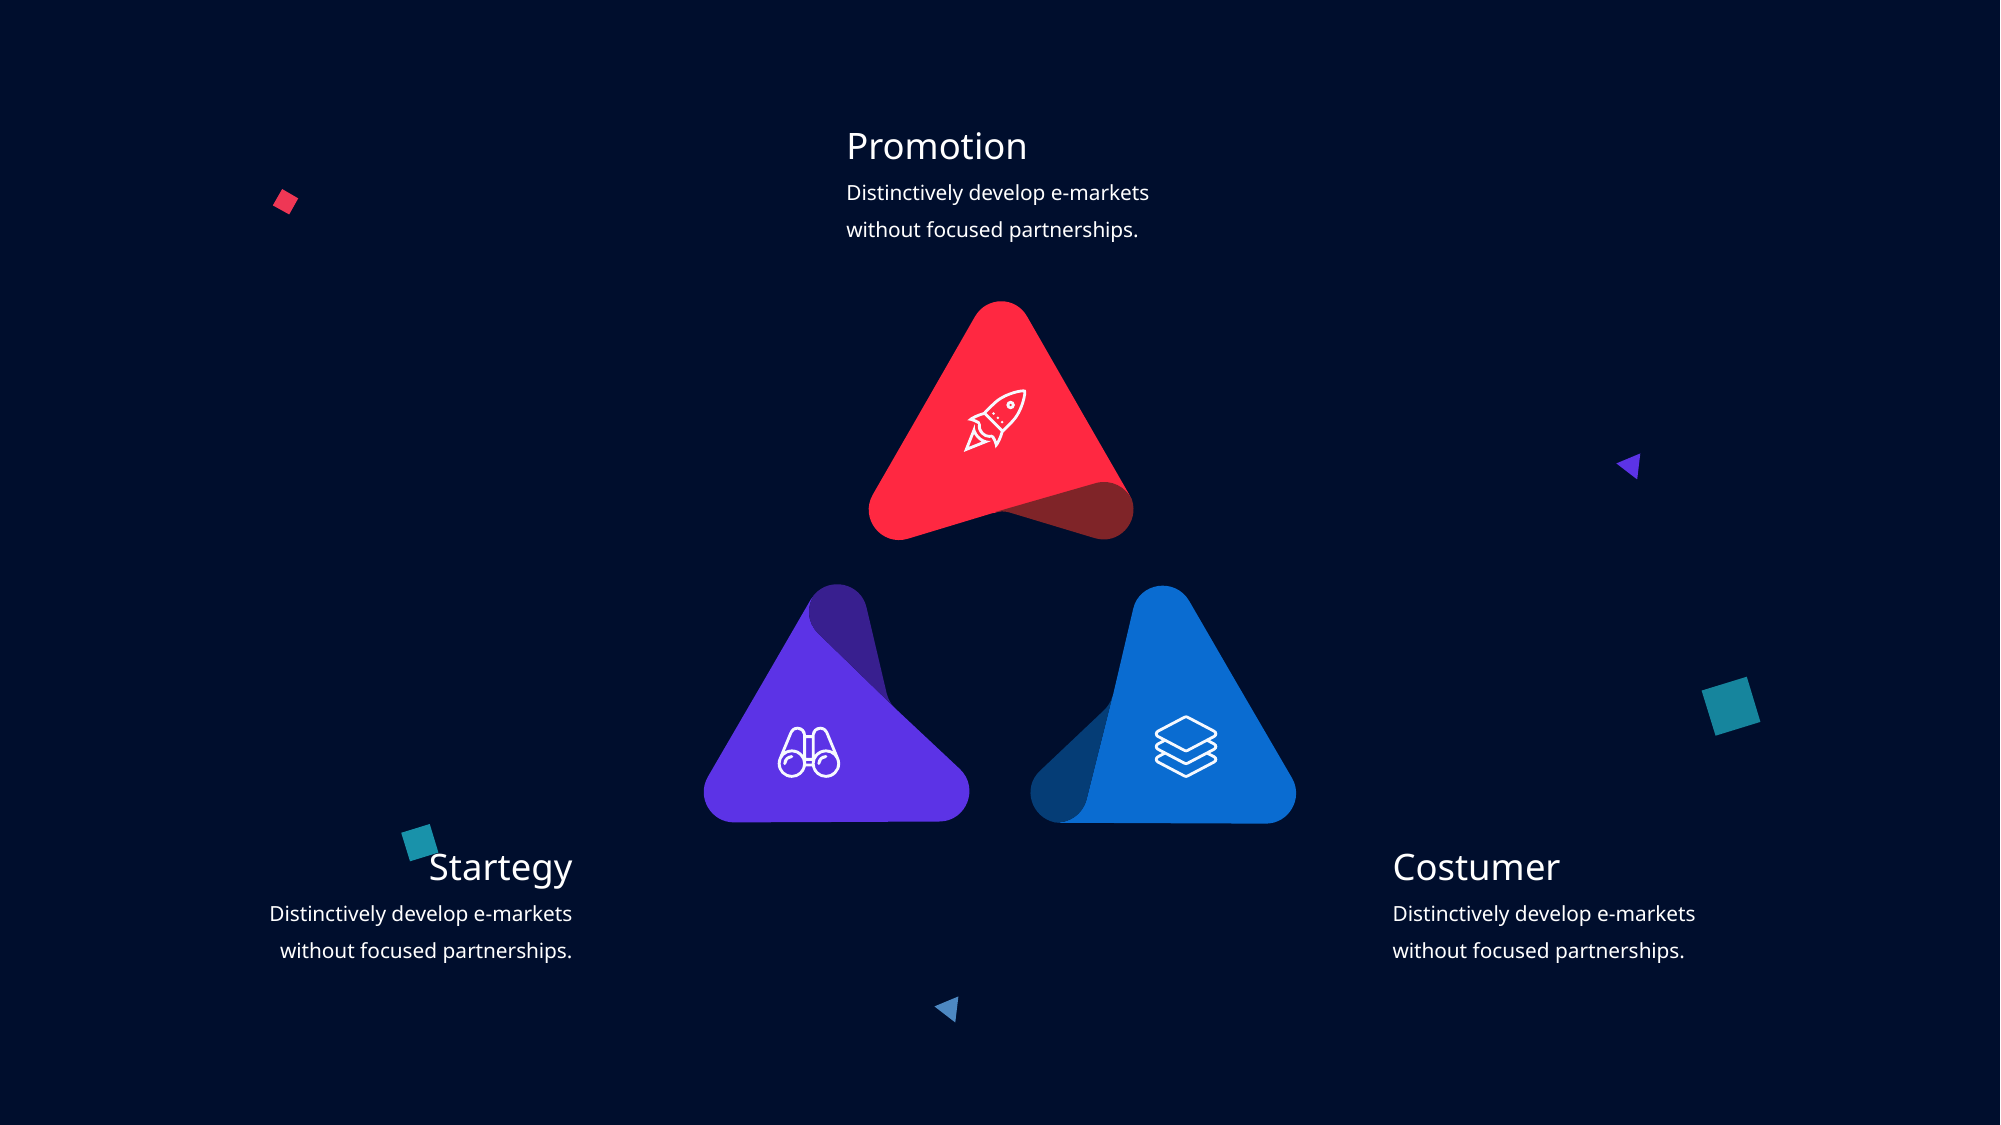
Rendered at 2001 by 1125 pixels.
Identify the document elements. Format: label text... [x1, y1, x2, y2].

text_box Promotion Distinctively develop e-markets without focused partnerships. [846, 101, 1150, 242]
text_box [963, 389, 1027, 452]
text_box [934, 996, 959, 1023]
text_box [703, 599, 970, 823]
text_box [1030, 697, 1113, 823]
text_box [777, 726, 841, 778]
text_box Costumer Distinctively develop e-markets without focused partnerships. [1392, 822, 1696, 963]
text_box [272, 189, 299, 215]
text_box [995, 482, 1134, 540]
text_box [1062, 585, 1297, 824]
text_box [1701, 676, 1761, 736]
text_box [1616, 453, 1641, 480]
text_box [868, 301, 1129, 541]
text_box Startegy Distinctively develop e-markets without focused partnerships. [269, 822, 573, 963]
text_box [809, 584, 894, 707]
text_box [1154, 715, 1218, 778]
